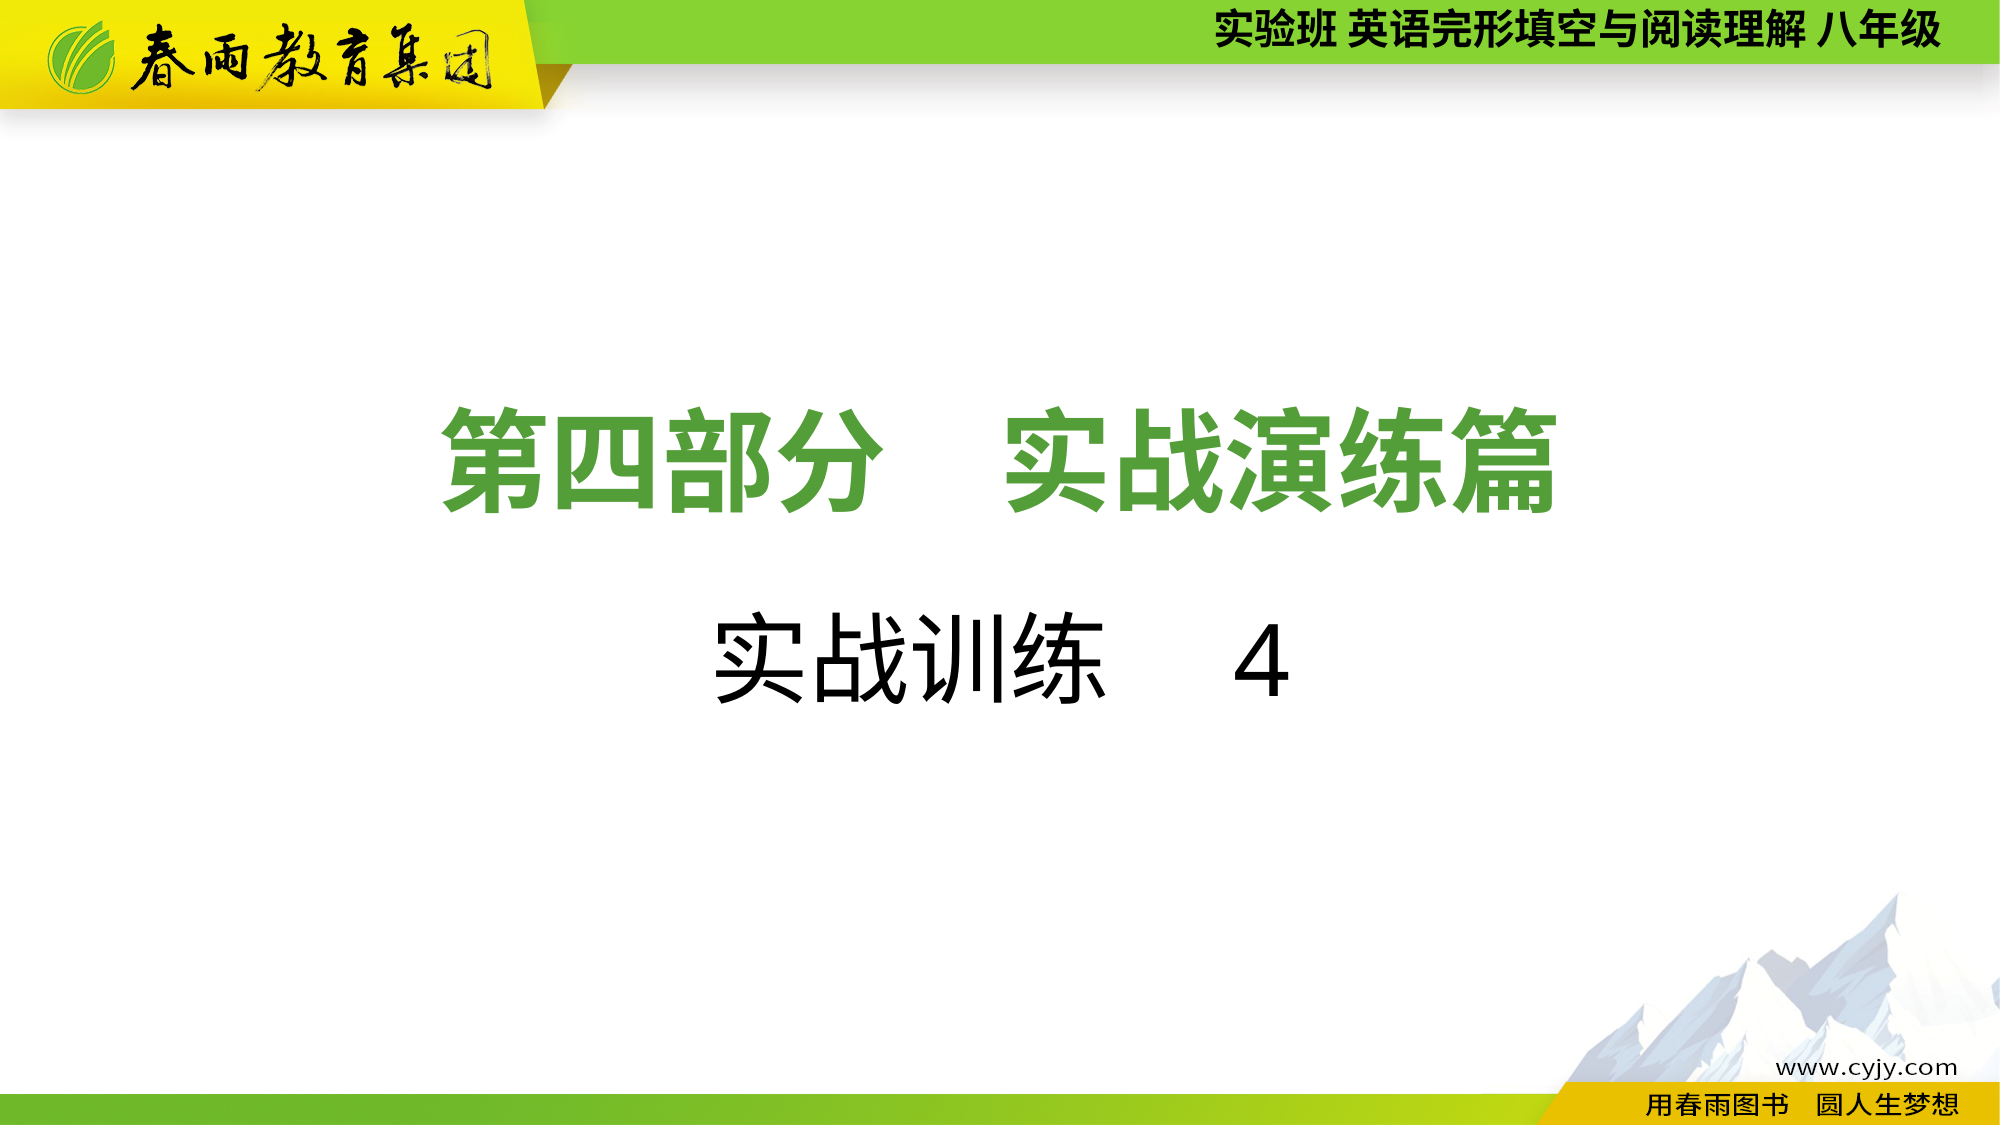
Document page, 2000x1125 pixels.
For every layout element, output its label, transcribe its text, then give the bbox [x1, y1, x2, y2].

text_box 第四部分 实战演练篇 [54, 316, 1946, 528]
picture [0, 0, 2000, 1125]
text_box 实战训练 4 [54, 528, 1946, 724]
